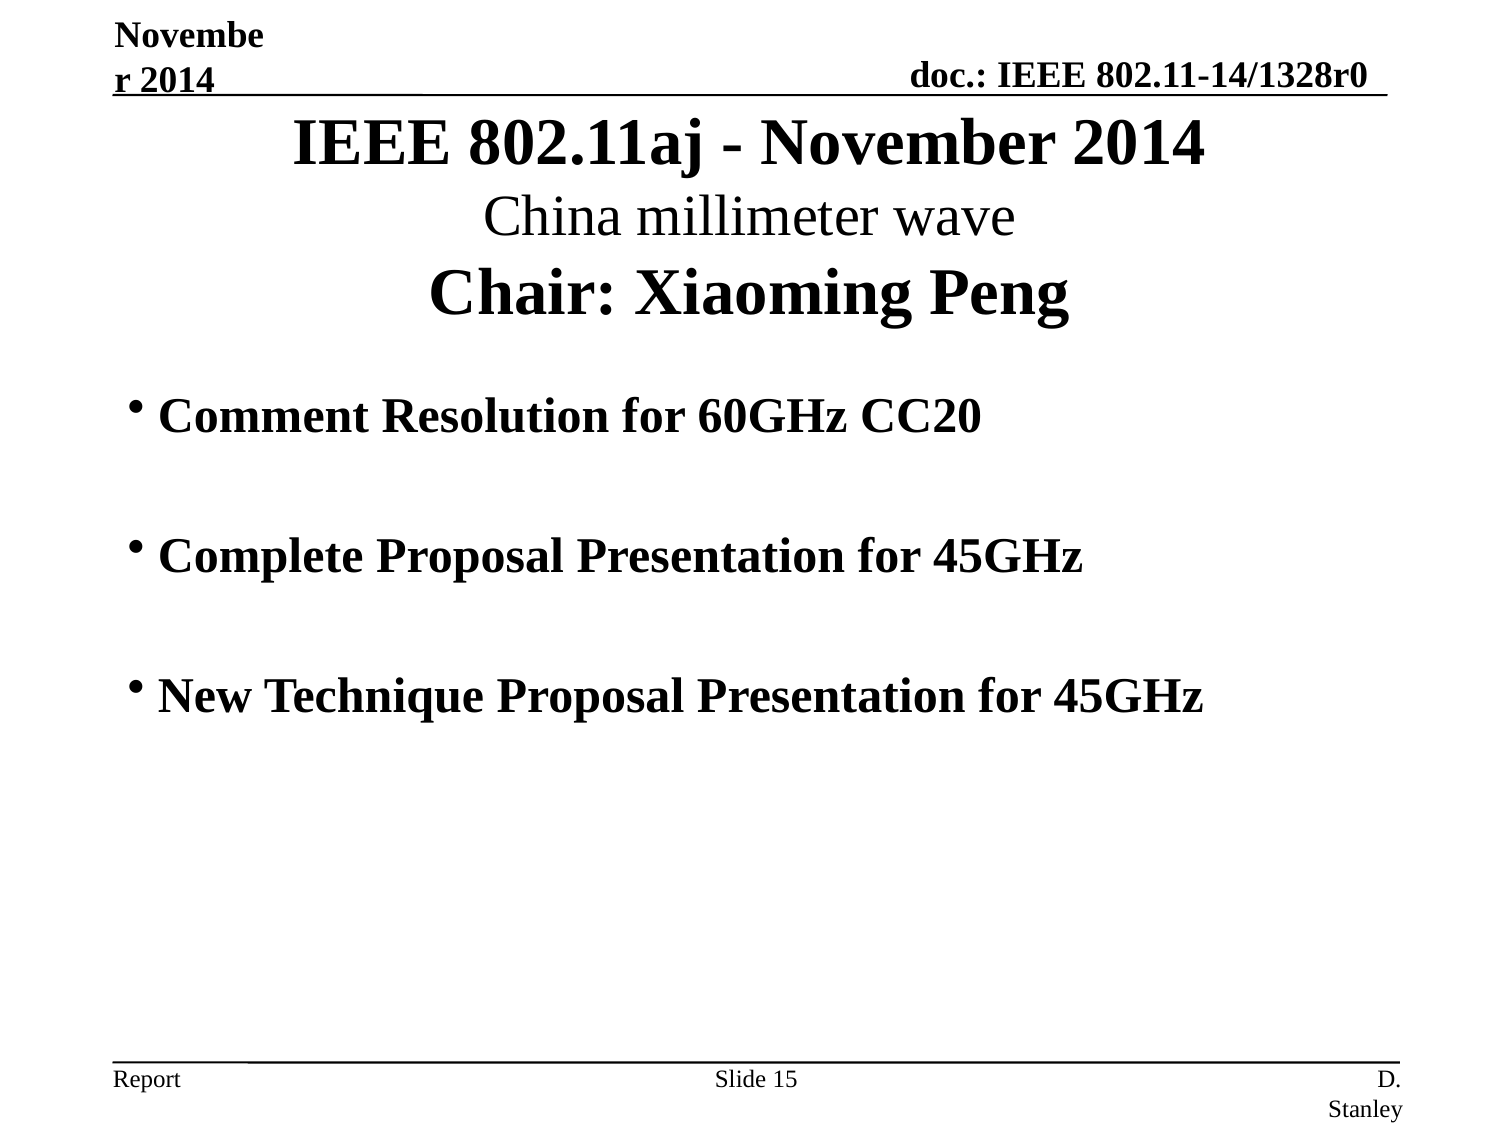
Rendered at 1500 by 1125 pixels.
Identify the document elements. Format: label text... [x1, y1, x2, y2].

slide_number Slide 15 [712, 1062, 800, 1093]
list Comment Resolution for 60GHz CC20 Complete Proposal Presentation for 45GHz New Technique Proposal Presentation for 45GHz [112, 375, 1438, 1000]
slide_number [114, 54, 269, 100]
title IEEE 802.11aj - November 2014 China millimeter wave Chair: Xiaoming Peng [112, 125, 1388, 300]
footer D. Stanley, Aruba Networks [1325, 1062, 1402, 1093]
